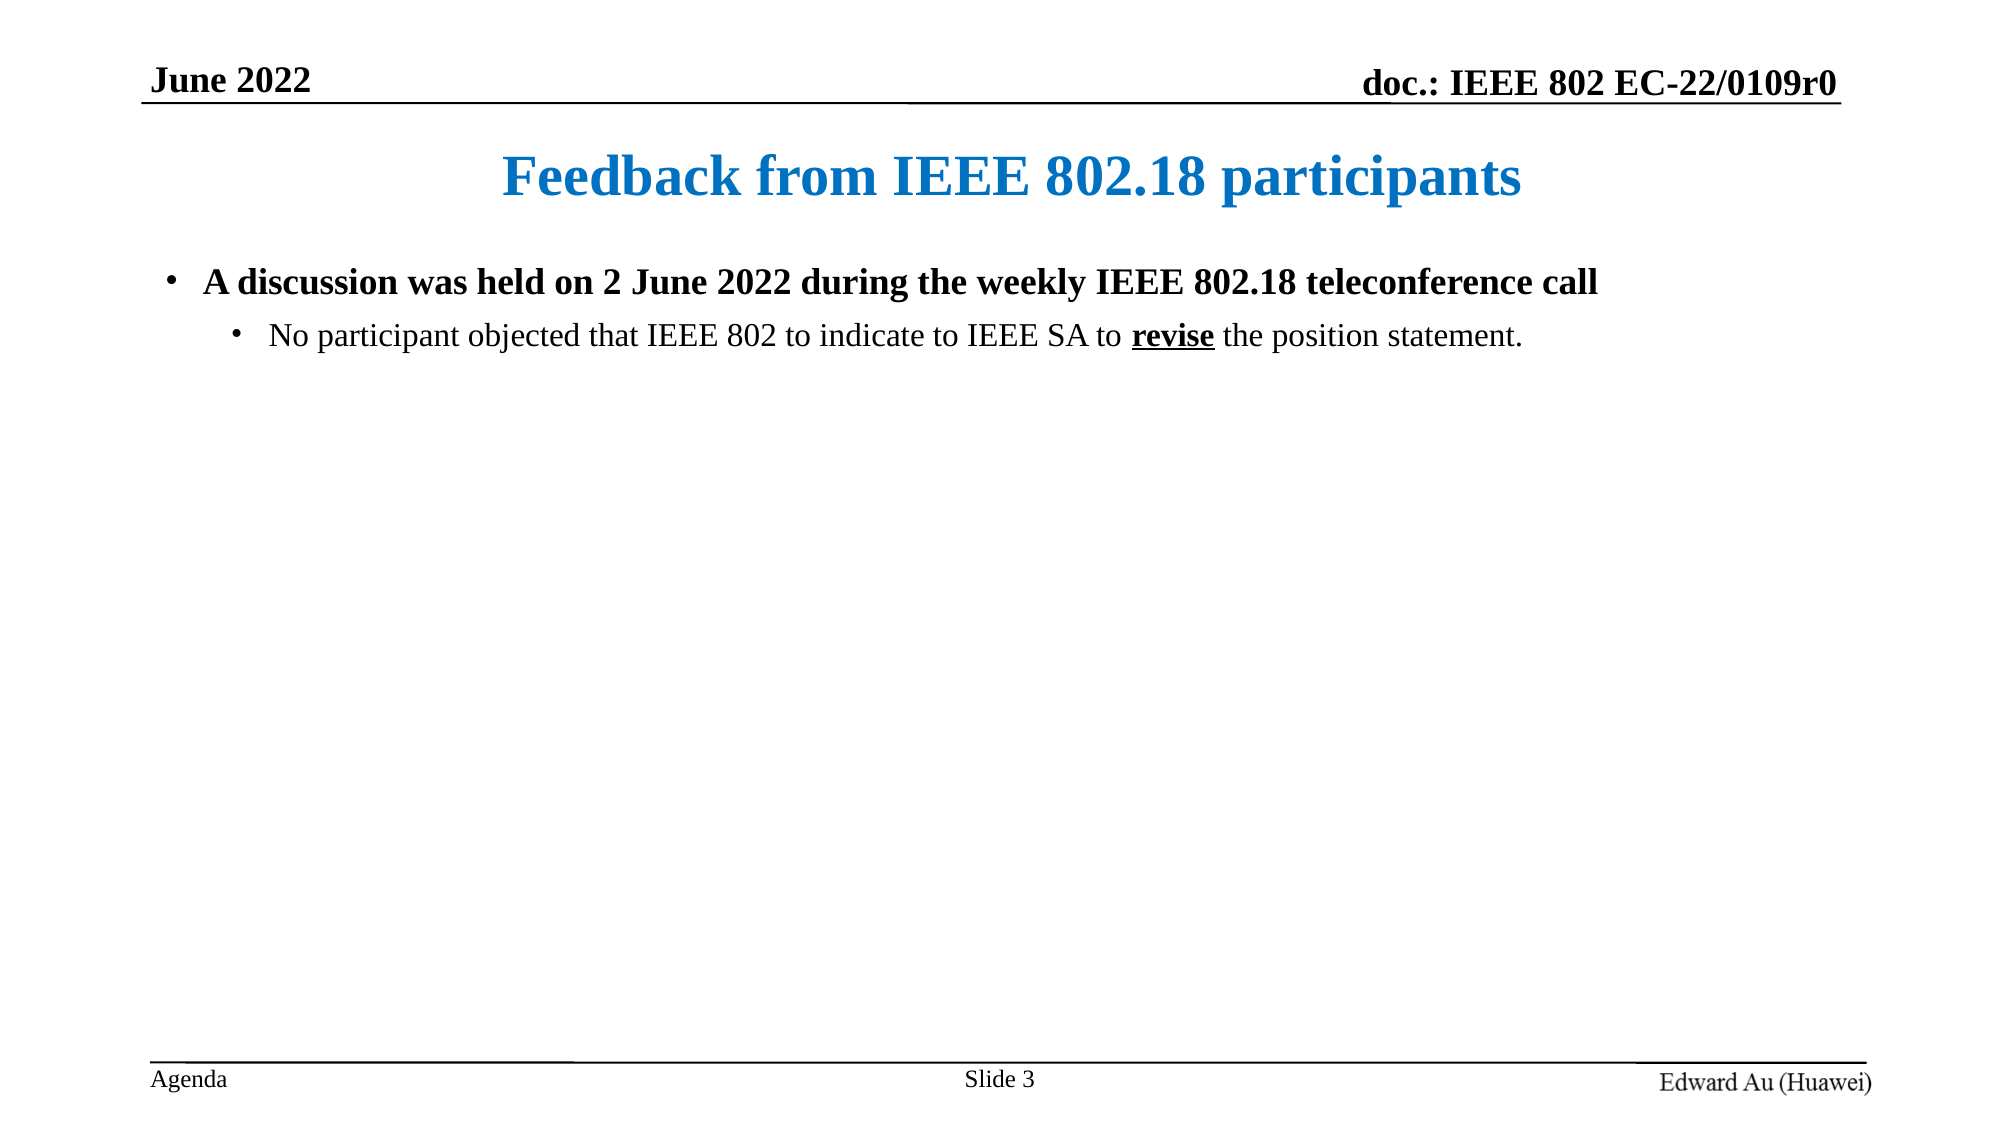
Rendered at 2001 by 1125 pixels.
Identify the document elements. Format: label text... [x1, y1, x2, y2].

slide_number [149, 54, 651, 101]
picture [1174, 1058, 1887, 1113]
list A discussion was held on 2 June 2022 during the weekly IEEE 802.18 teleconference call No participant objected that IEEE 802 to indicate to IEEE SA to revise the position statement. [149, 249, 1869, 1026]
slide_number Slide 3 [933, 1061, 1067, 1123]
title Feedback from IEEE 802.18 participants [162, 99, 1864, 246]
